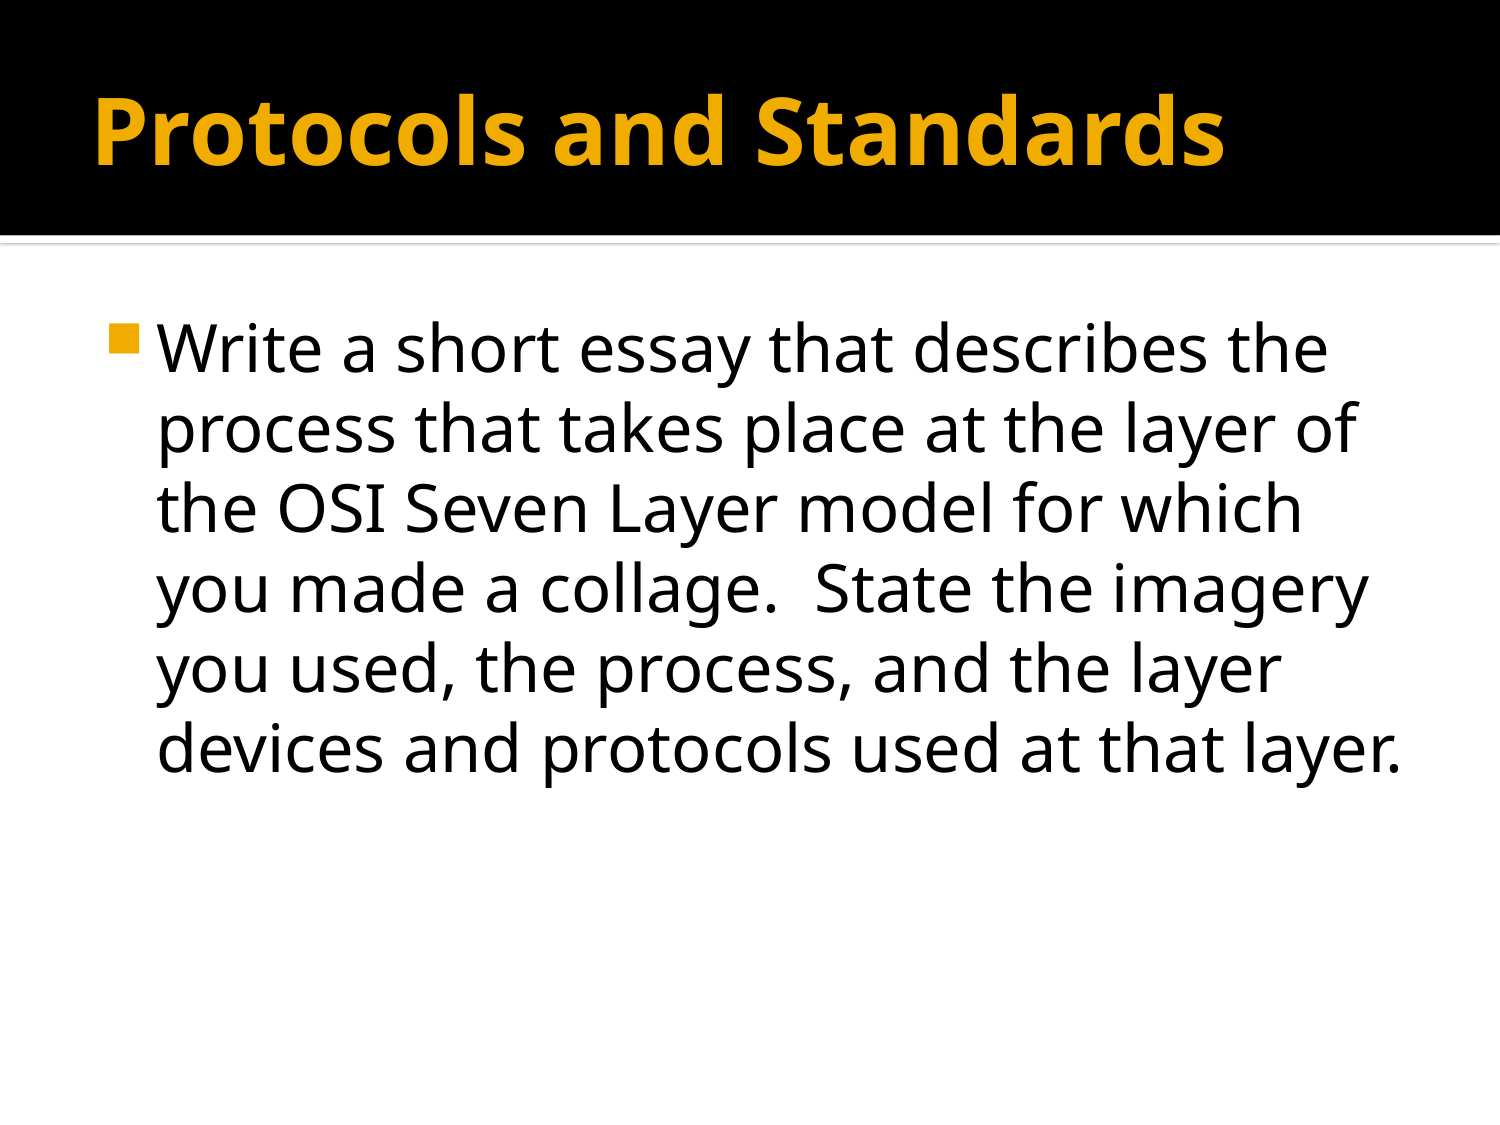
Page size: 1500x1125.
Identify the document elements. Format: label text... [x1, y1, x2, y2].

title Protocols and Standards [75, 25, 1425, 231]
list Write a short essay that describes the process that takes place at the layer of the OSI Seven Layer model for which you made a collage. State the imagery you used, the process, and the layer devices and protocols used at that layer. [75, 291, 1425, 1050]
